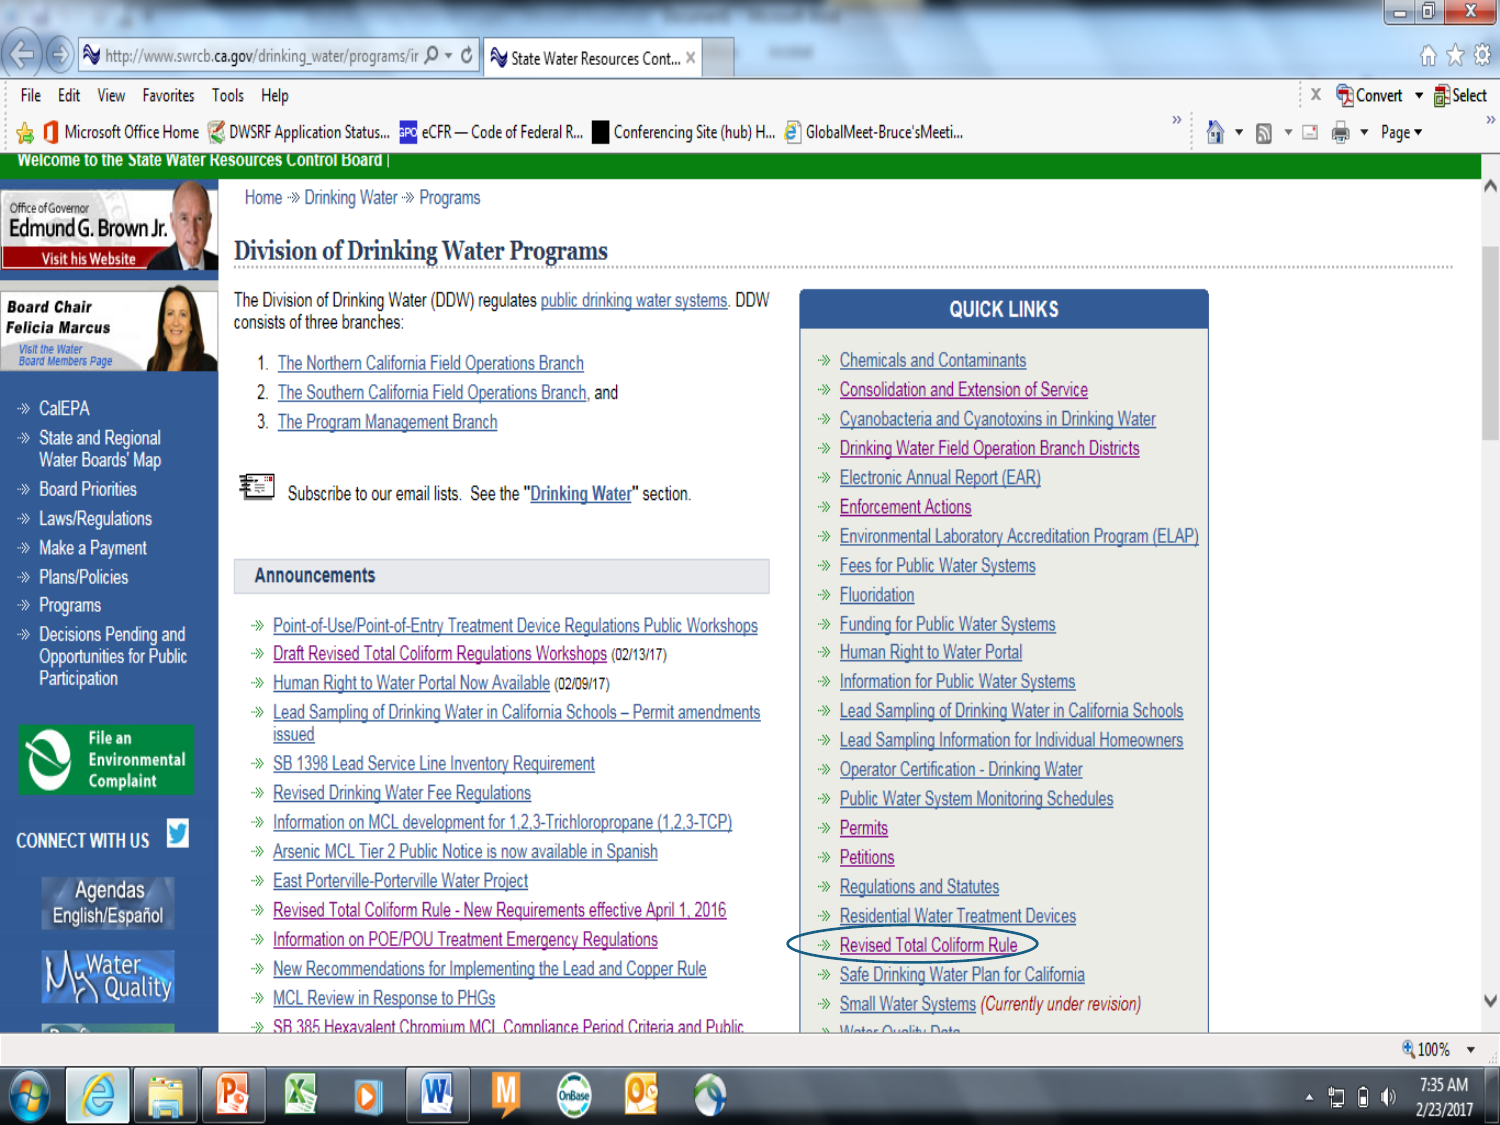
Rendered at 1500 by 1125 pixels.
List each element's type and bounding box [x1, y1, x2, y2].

list [0, 0, 1500, 1125]
